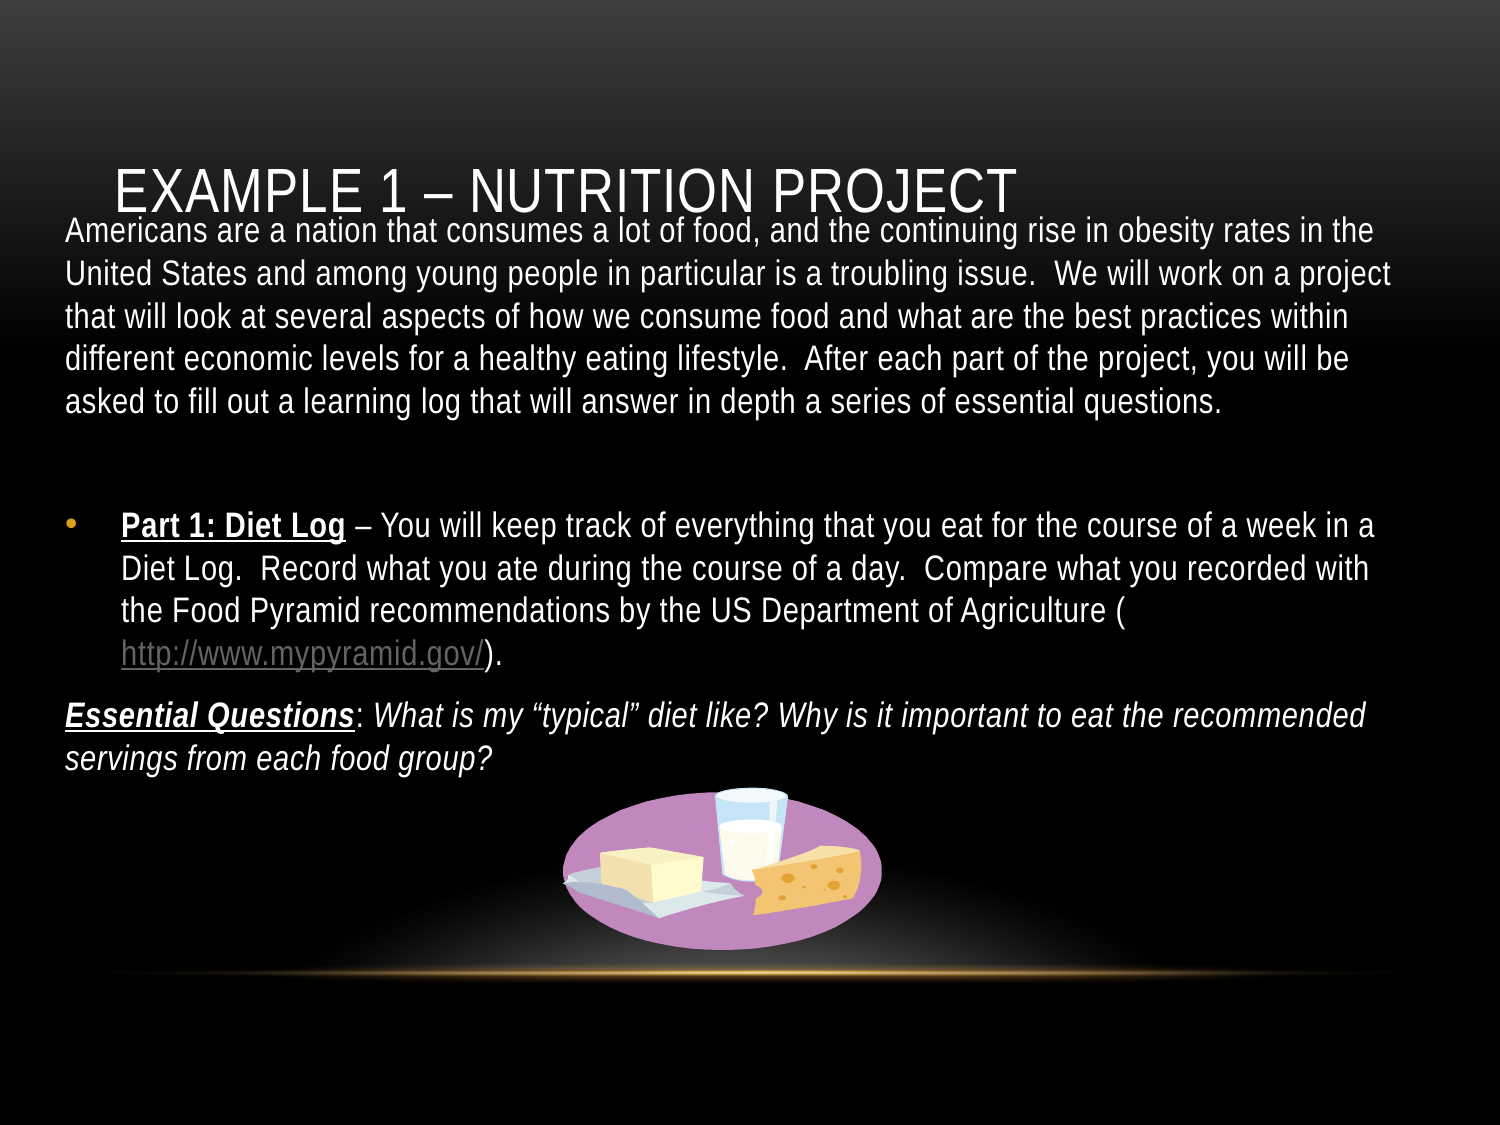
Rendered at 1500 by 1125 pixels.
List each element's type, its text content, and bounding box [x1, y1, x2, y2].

picture [0, 0, 1500, 1125]
list Americans are a nation that consumes a lot of food, and the continuing rise in obesity rates in the United States and among young people in particular is a troubling issue. We will work on a project that will look at several aspects of how we consume food and what are the best practices within different economic levels for a healthy eating lifestyle. After each part of the project, you will be asked to fill out a learning log that will answer in depth a series of essential questions. Part 1: Diet Log – You will keep track of everything that you eat for the course of a week in a Diet Log. Record what you ate during the course of a day. Compare what you recorded with the Food Pyramid recommendations by the US Department of Agriculture (http://www.mypyramid.gov/). Essential Questions: What is my “typical” diet like? Why is it important to eat the recommended servings from each food group? [50, 200, 1438, 950]
title Example 1 – nutrition project [99, 45, 1400, 200]
